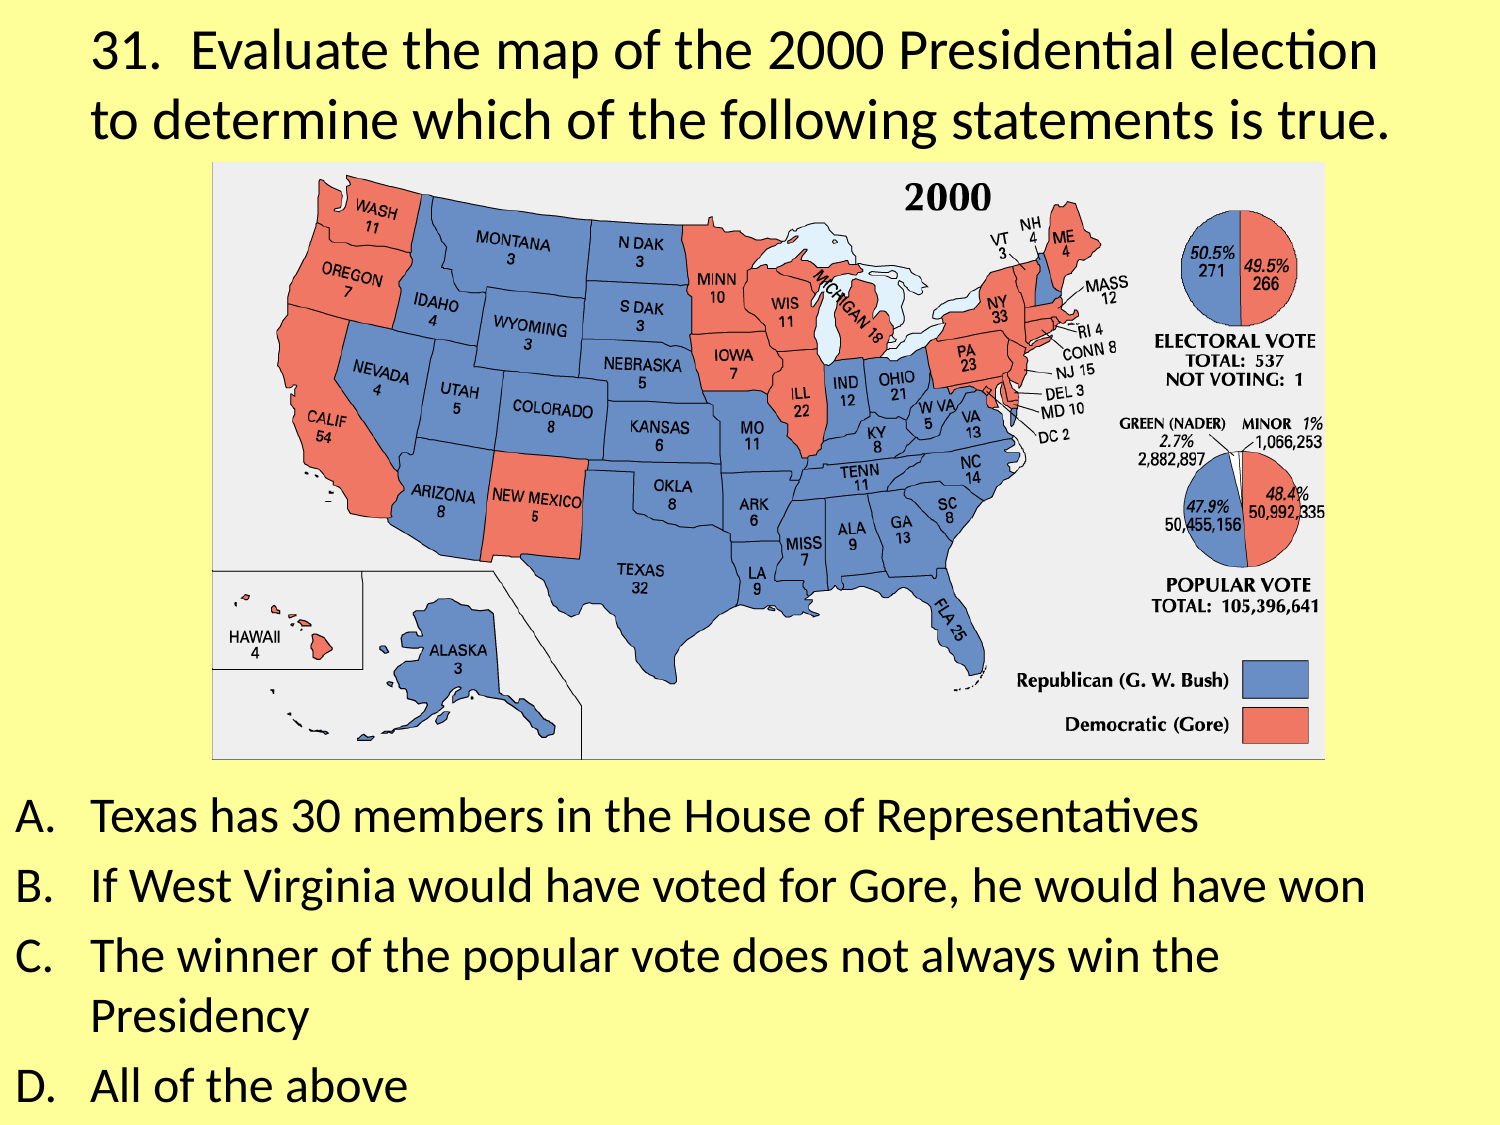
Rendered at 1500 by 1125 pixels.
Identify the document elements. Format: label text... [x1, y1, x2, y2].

title 31. Evaluate the map of the 2000 Presidential election to determine which of the following statements is true. [75, 0, 1425, 163]
list Texas has 30 members in the House of Representatives If West Virginia would have voted for Gore, he would have won The winner of the popular vote does not always win the Presidency All of the above [0, 774, 1463, 1125]
picture [212, 162, 1326, 761]
